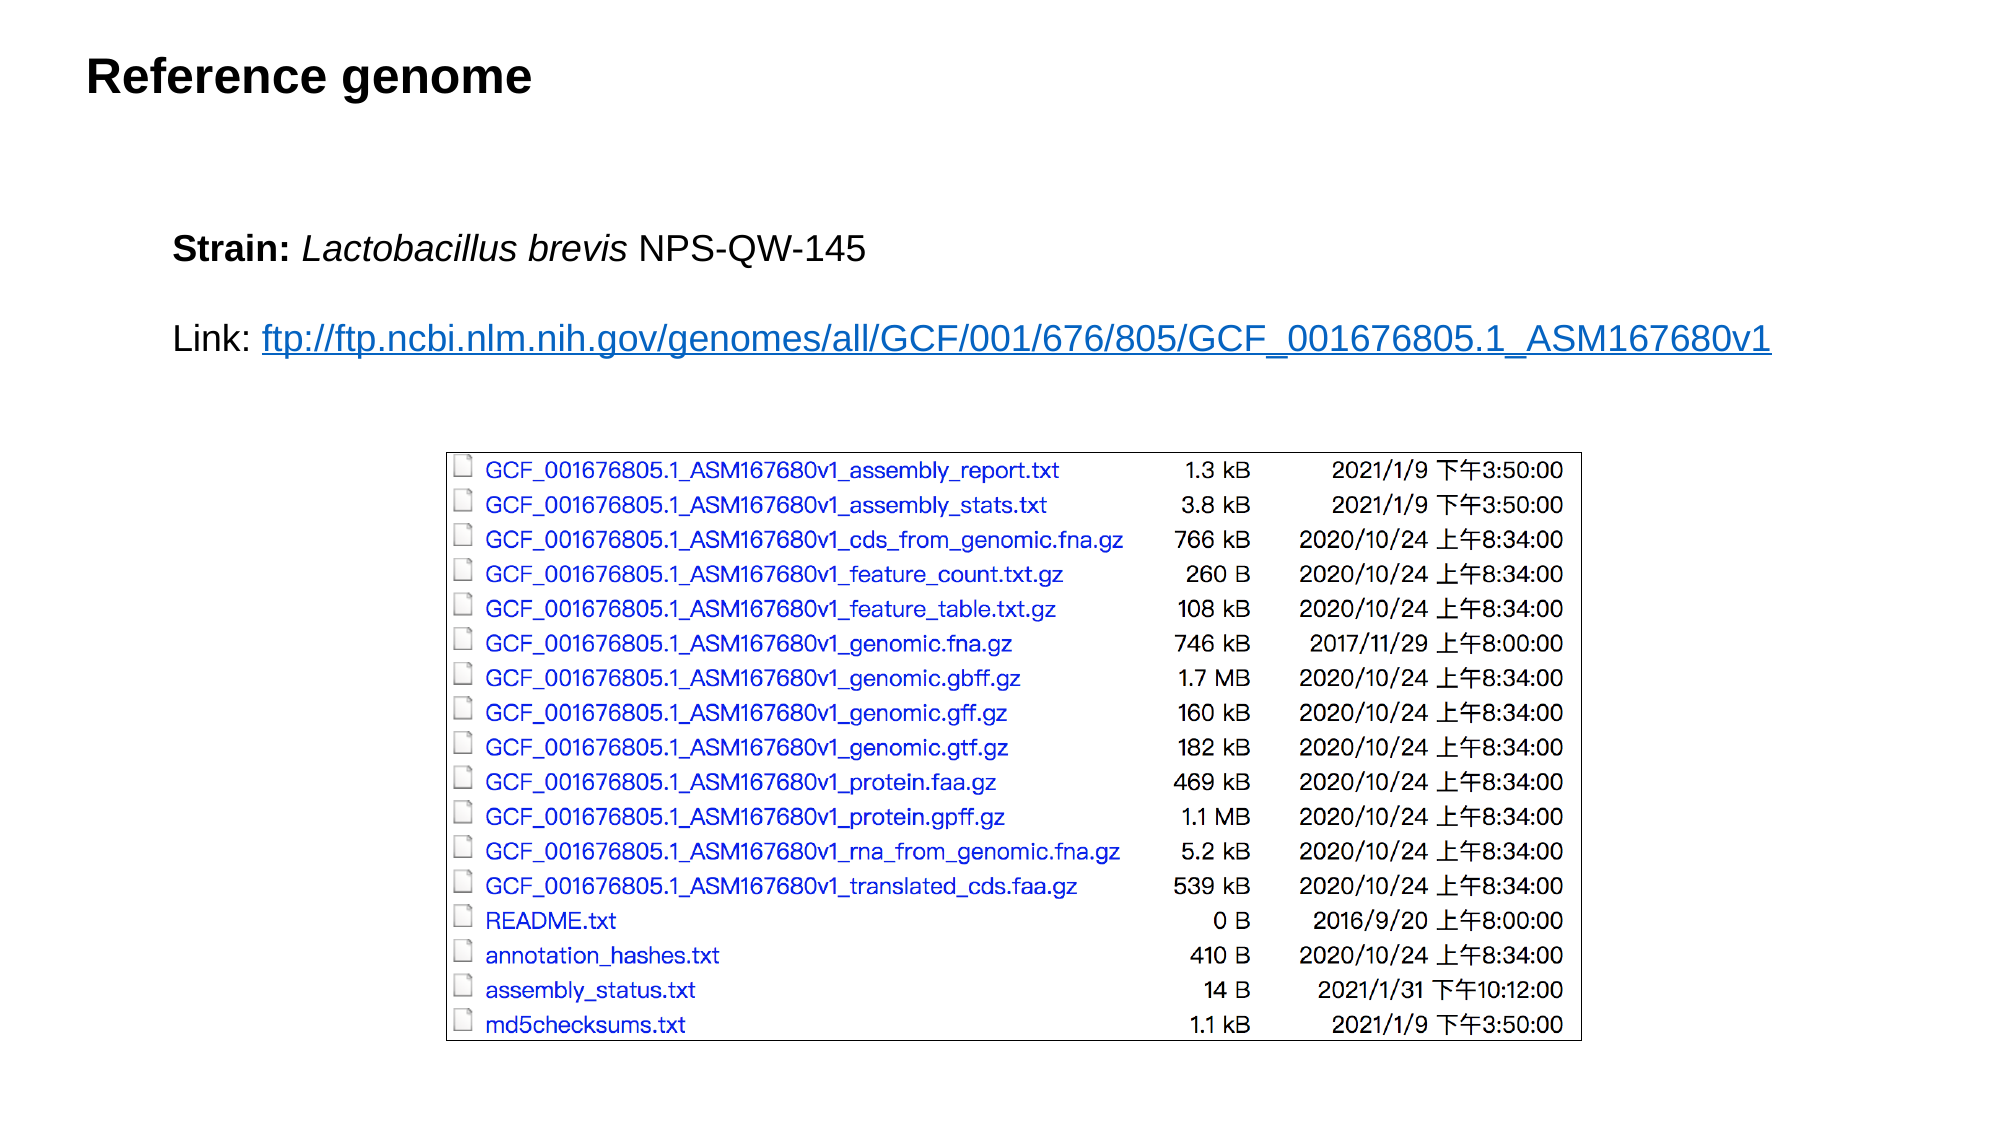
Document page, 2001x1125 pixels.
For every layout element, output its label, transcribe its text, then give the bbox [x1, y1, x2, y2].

text_box Strain: Lactobacillus brevis NPS-QW-145 Link: ftp://ftp.ncbi.nlm.nih.gov/genomes/all/GCF/001/676/805/GCF_001676805.1_ASM167680v1 [157, 216, 1795, 367]
picture [446, 452, 1581, 1041]
text_box Reference genome [71, 36, 548, 111]
